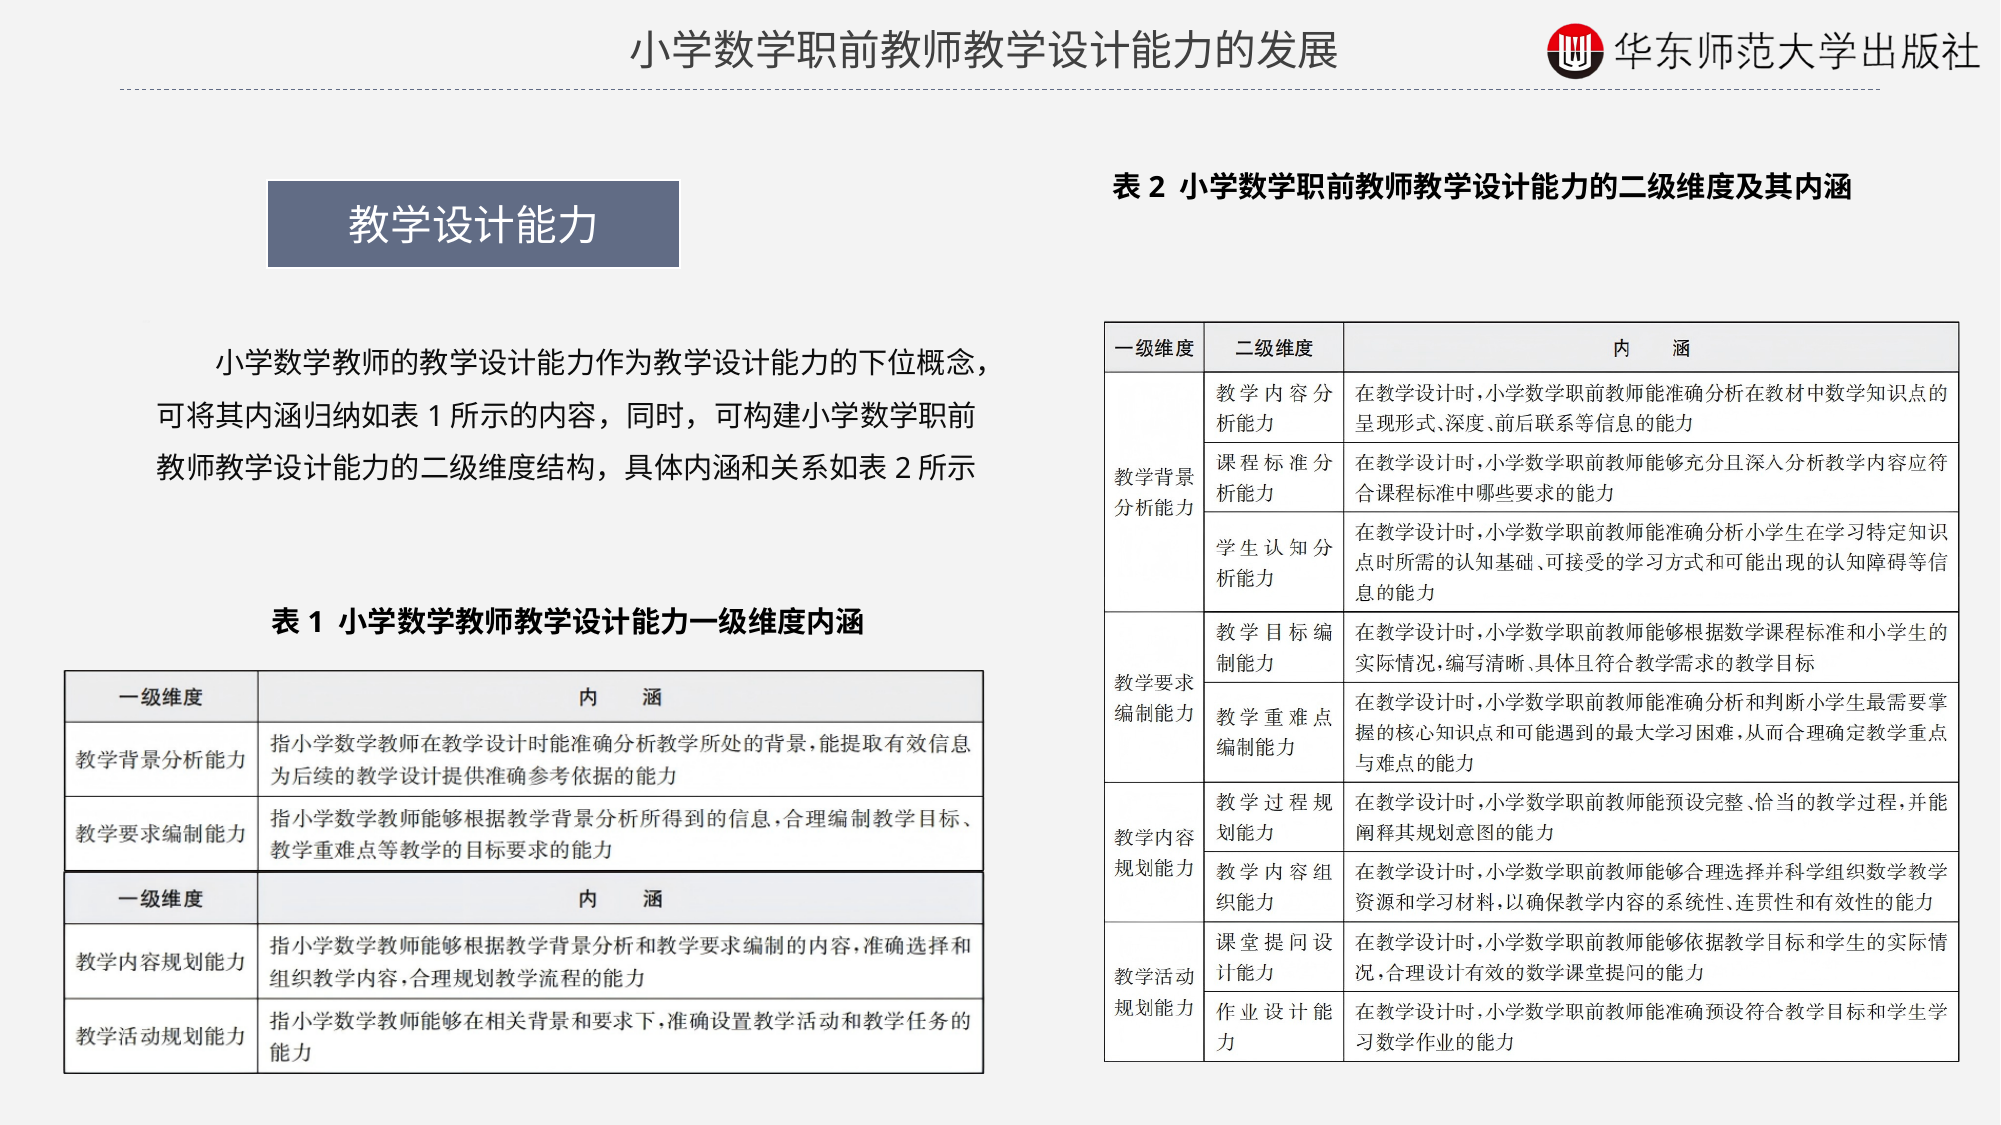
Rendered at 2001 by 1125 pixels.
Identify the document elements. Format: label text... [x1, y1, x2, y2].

text_box 表1 小学数学教师教学设计能力一级维度内涵 [227, 596, 910, 647]
picture [1104, 320, 1960, 1062]
text_box 教学设计能力 [266, 179, 681, 269]
text_box 表2 小学数学职前教师教学设计能力的二级维度及其内涵 [1085, 161, 1880, 212]
text_box 小学数学教师的教学设计能力作为教学设计能力的下位概念，可将其内涵归纳如表1所示的内容，同时，可构建小学数学职前教师教学设计能力的二级维度结构，具体内涵和关系如表2所示 [142, 320, 1000, 492]
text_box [1536, 13, 1989, 83]
text_box 小学数学职前教师教学设计能力的发展 [486, 23, 1483, 74]
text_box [62, 670, 985, 1074]
